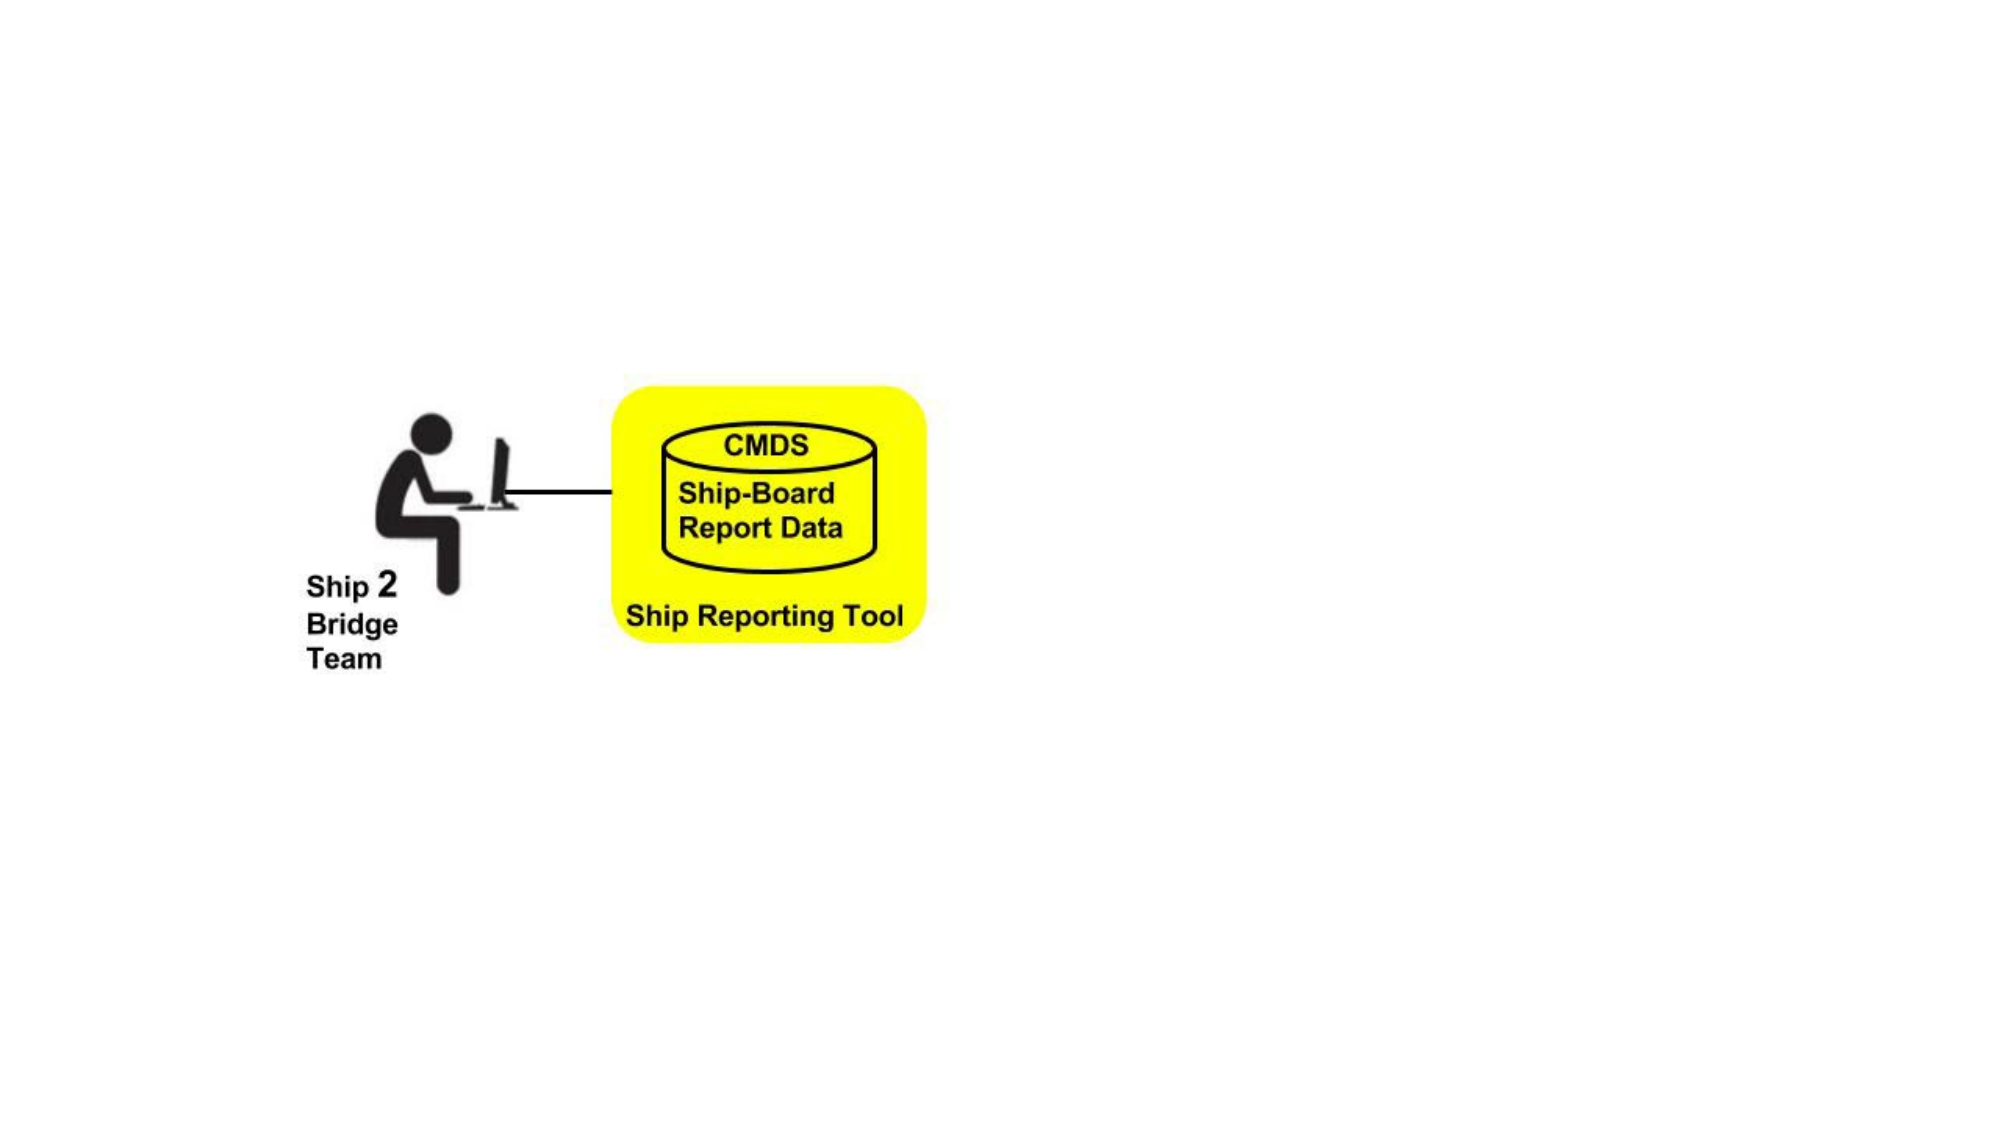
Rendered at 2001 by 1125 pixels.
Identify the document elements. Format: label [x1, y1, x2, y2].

picture [249, 0, 1750, 1125]
